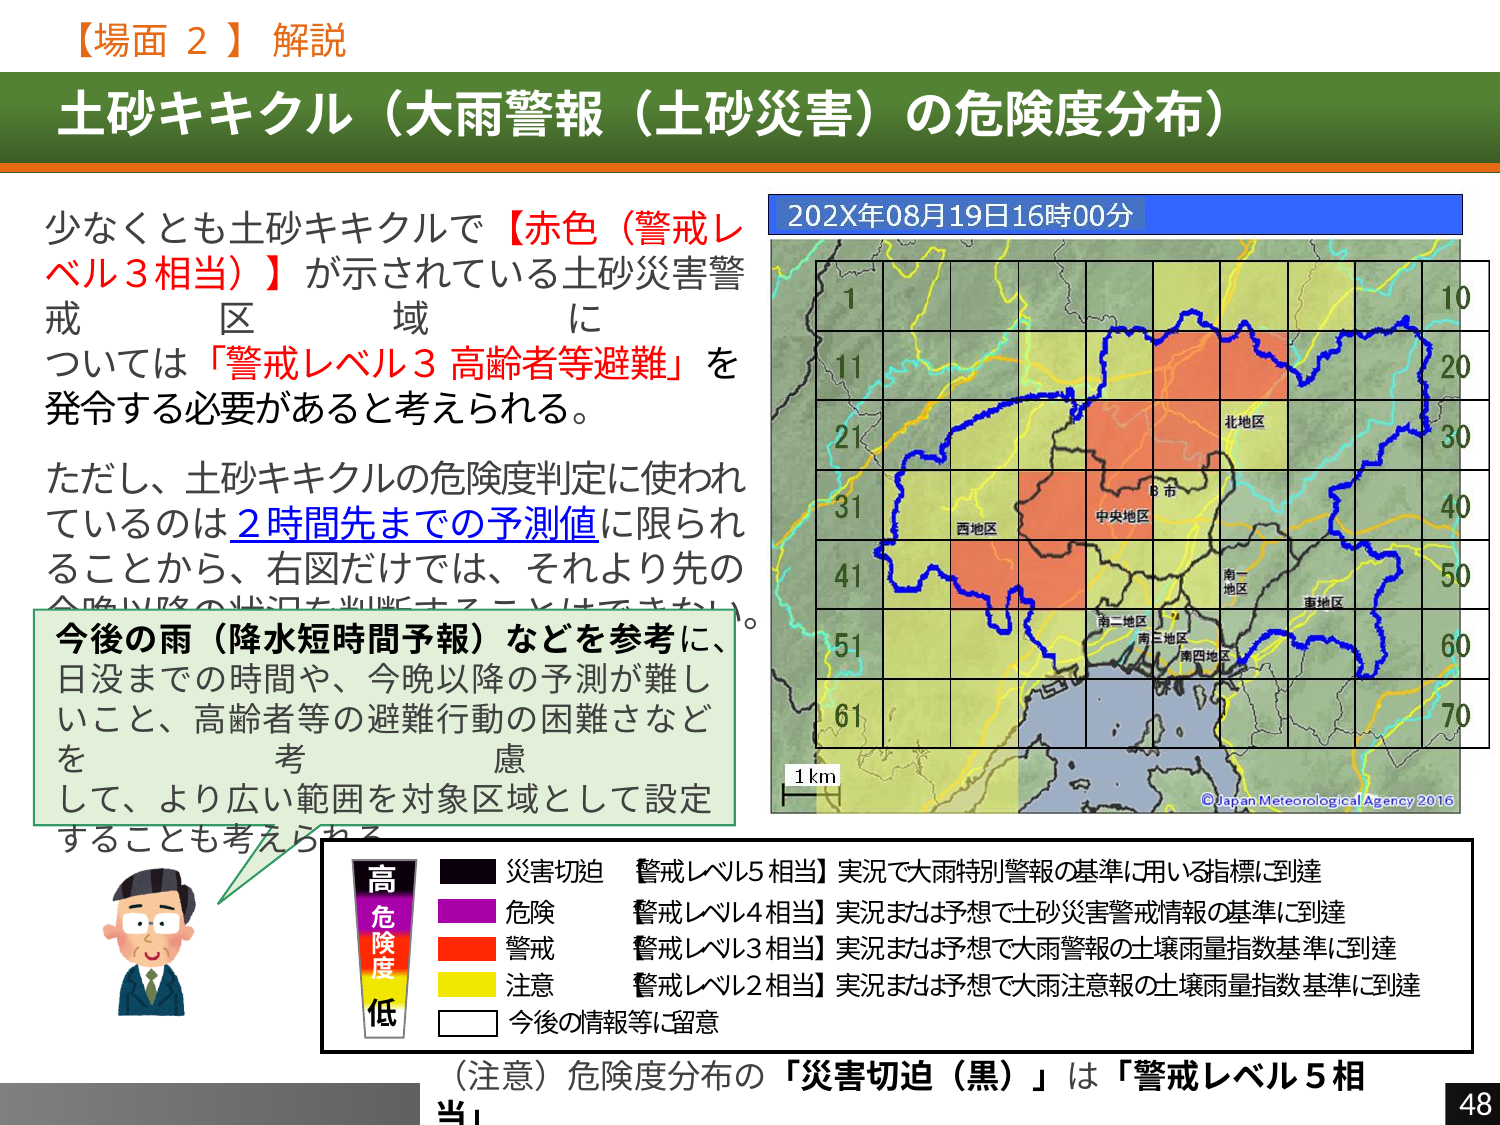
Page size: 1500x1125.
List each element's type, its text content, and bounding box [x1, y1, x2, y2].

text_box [33, 609, 735, 905]
picture [767, 187, 1500, 815]
picture [318, 837, 1474, 1055]
text_box （注意）危険度分布の「災害切迫（黒）」は「警戒レベル５相当」 ※「警戒レベル５」は、すでに安全な避難ができず命が危険な状況です。 [420, 1055, 1446, 1125]
title 土砂キキクル（大雨警報（土砂災害）の危険度分布） [41, 59, 1474, 173]
picture [89, 905, 208, 1022]
slide_number 48 [1446, 1072, 1500, 1125]
list 【場面 2 】 解説 [41, 14, 1336, 60]
text_box 少なくとも土砂キキクルで【赤色（警戒レベル３相当）】が示されている土砂災害警戒区域に ついては「警戒レベル３ 高齢者等避難」を 発令する必要があると考えられる。 ただし、土砂キキクルの危険度判定に使われているのは２時間先までの予測値に限られることから、右図だけでは、それより先の今晩以降の状況を判断することはできない。 [29, 197, 759, 643]
